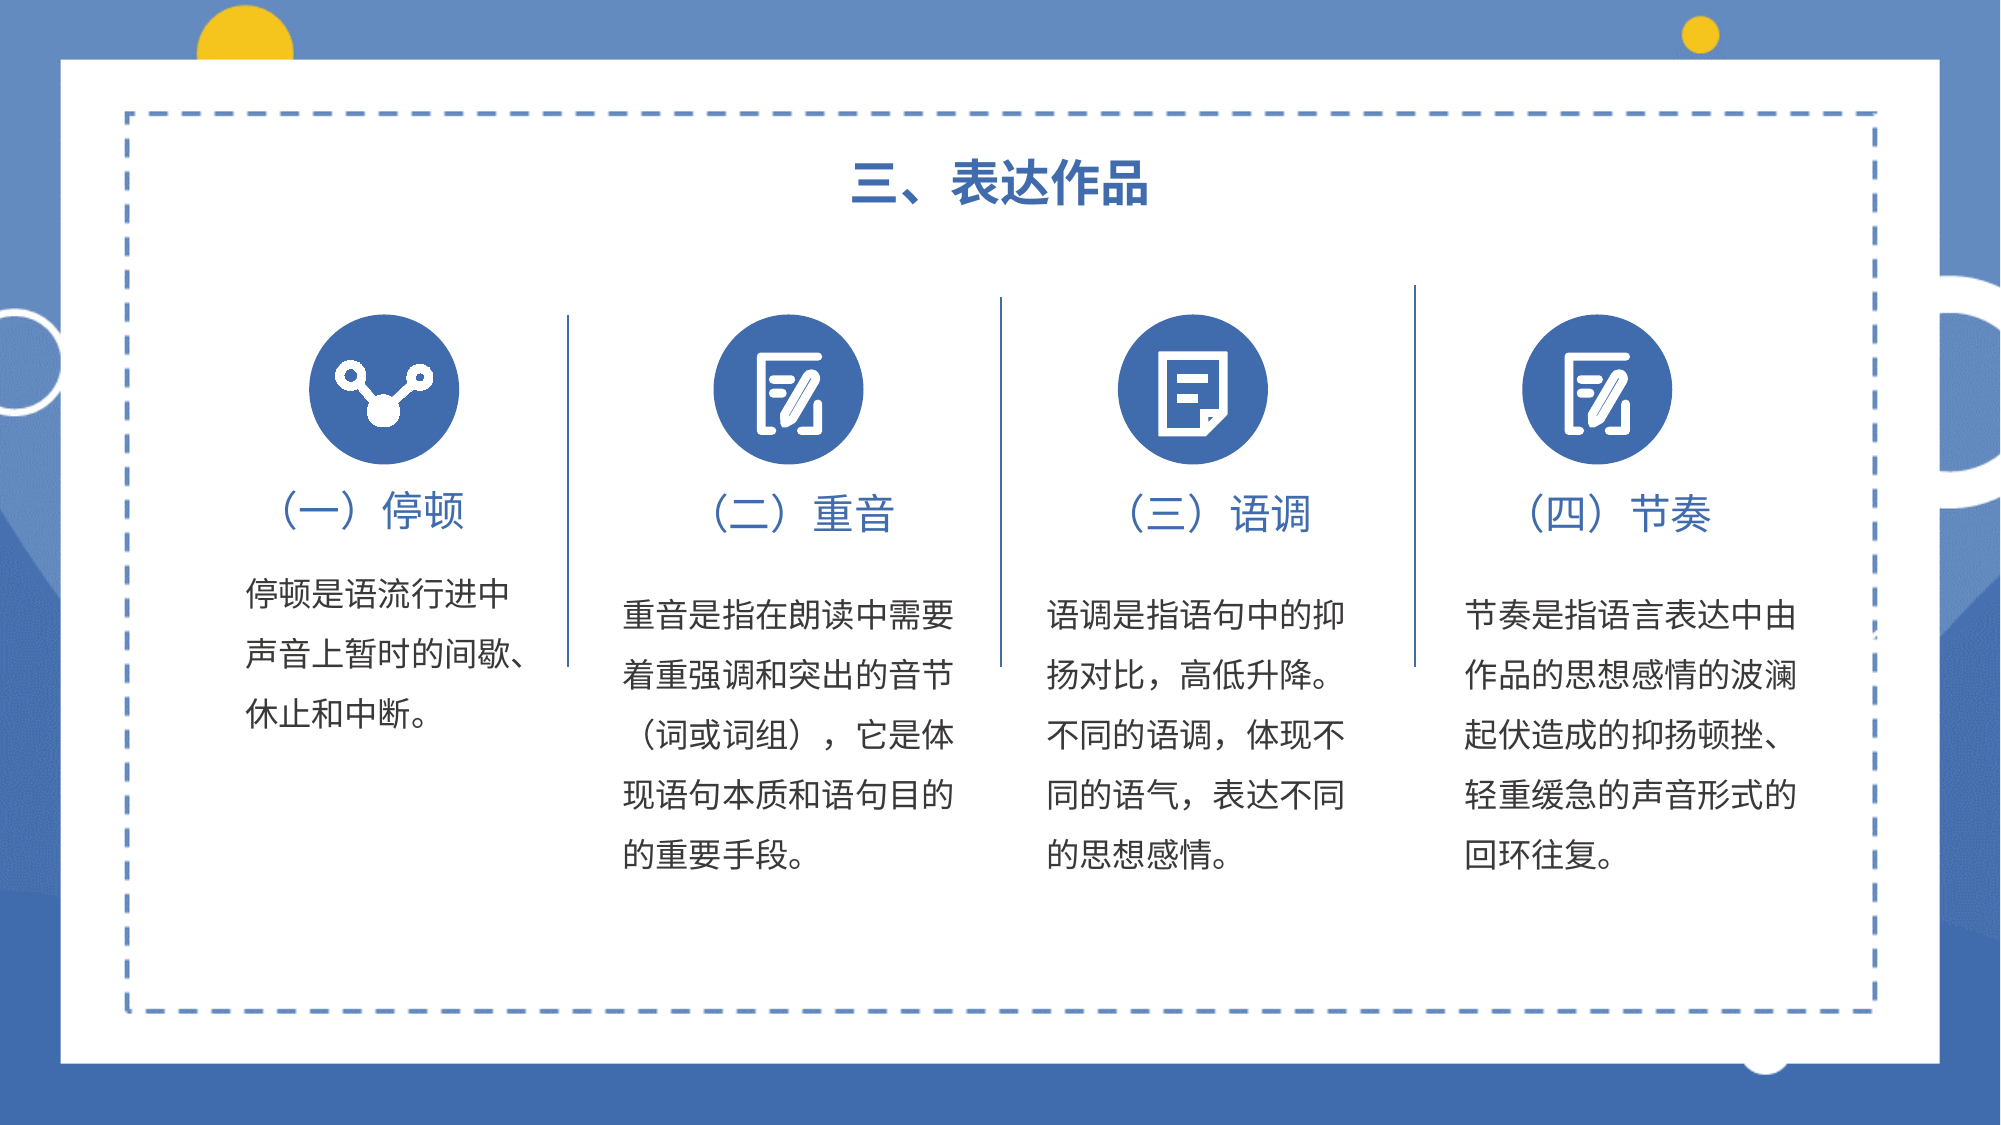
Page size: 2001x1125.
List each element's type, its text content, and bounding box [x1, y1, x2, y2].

text_box [335, 360, 433, 427]
text_box 语调是指语句中的抑扬对比，高低升降。不同的语调，体现不同的语气，表达不同的思想感情。 [1031, 566, 1392, 881]
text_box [1159, 352, 1227, 436]
text_box 重音是指在朗读中需要着重强调和突出的音节（词或词组），它是体现语句本质和语句目的的重要手段。 [607, 566, 989, 881]
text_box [1565, 353, 1630, 435]
text_box 三、表达作品 [835, 144, 1165, 220]
text_box （四）节奏 [1489, 480, 1728, 546]
text_box [1117, 314, 1268, 465]
text_box 停顿是语流行进中声音上暂时的间歇、休止和中断。 [230, 545, 535, 741]
text_box [309, 314, 460, 465]
text_box [1522, 314, 1673, 465]
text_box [757, 353, 822, 435]
picture [0, 0, 2001, 1125]
text_box 节奏是指语言表达中由作品的思想感情的波澜起伏造成的抑扬顿挫、轻重缓急的声音形式的回环往复。 [1450, 566, 1830, 881]
text_box （三）语调 [1089, 480, 1328, 546]
text_box （一）停顿 [241, 477, 481, 543]
text_box （二）重音 [672, 480, 911, 546]
text_box [713, 314, 864, 465]
